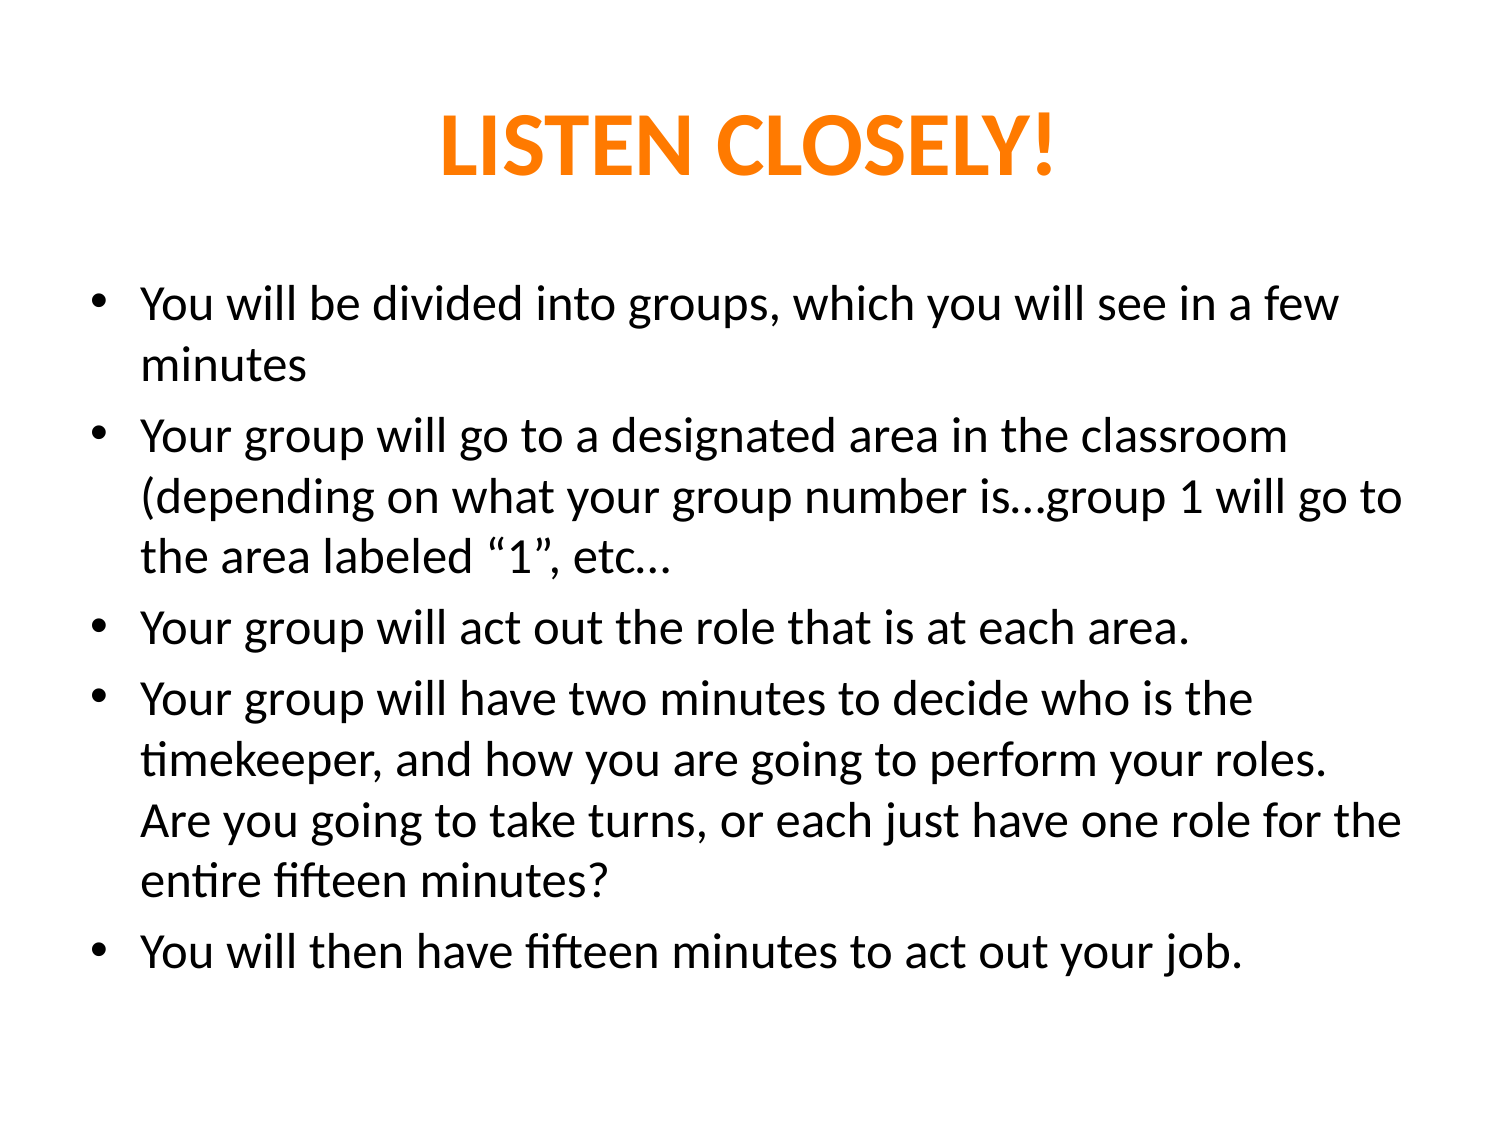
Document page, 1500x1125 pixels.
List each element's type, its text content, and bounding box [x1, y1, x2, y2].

title LISTEN CLOSELY! [75, 45, 1425, 233]
list You will be divided into groups, which you will see in a few minutes Your group will go to a designated area in the classroom (depending on what your group number is…group 1 will go to the area labeled “1”, etc… Your group will act out the role that is at each area. Your group will have two minutes to decide who is the timekeeper, and how you are going to perform your roles. Are you going to take turns, or each just have one role for the entire fifteen minutes? You will then have fifteen minutes to act out your job. [75, 262, 1425, 1005]
